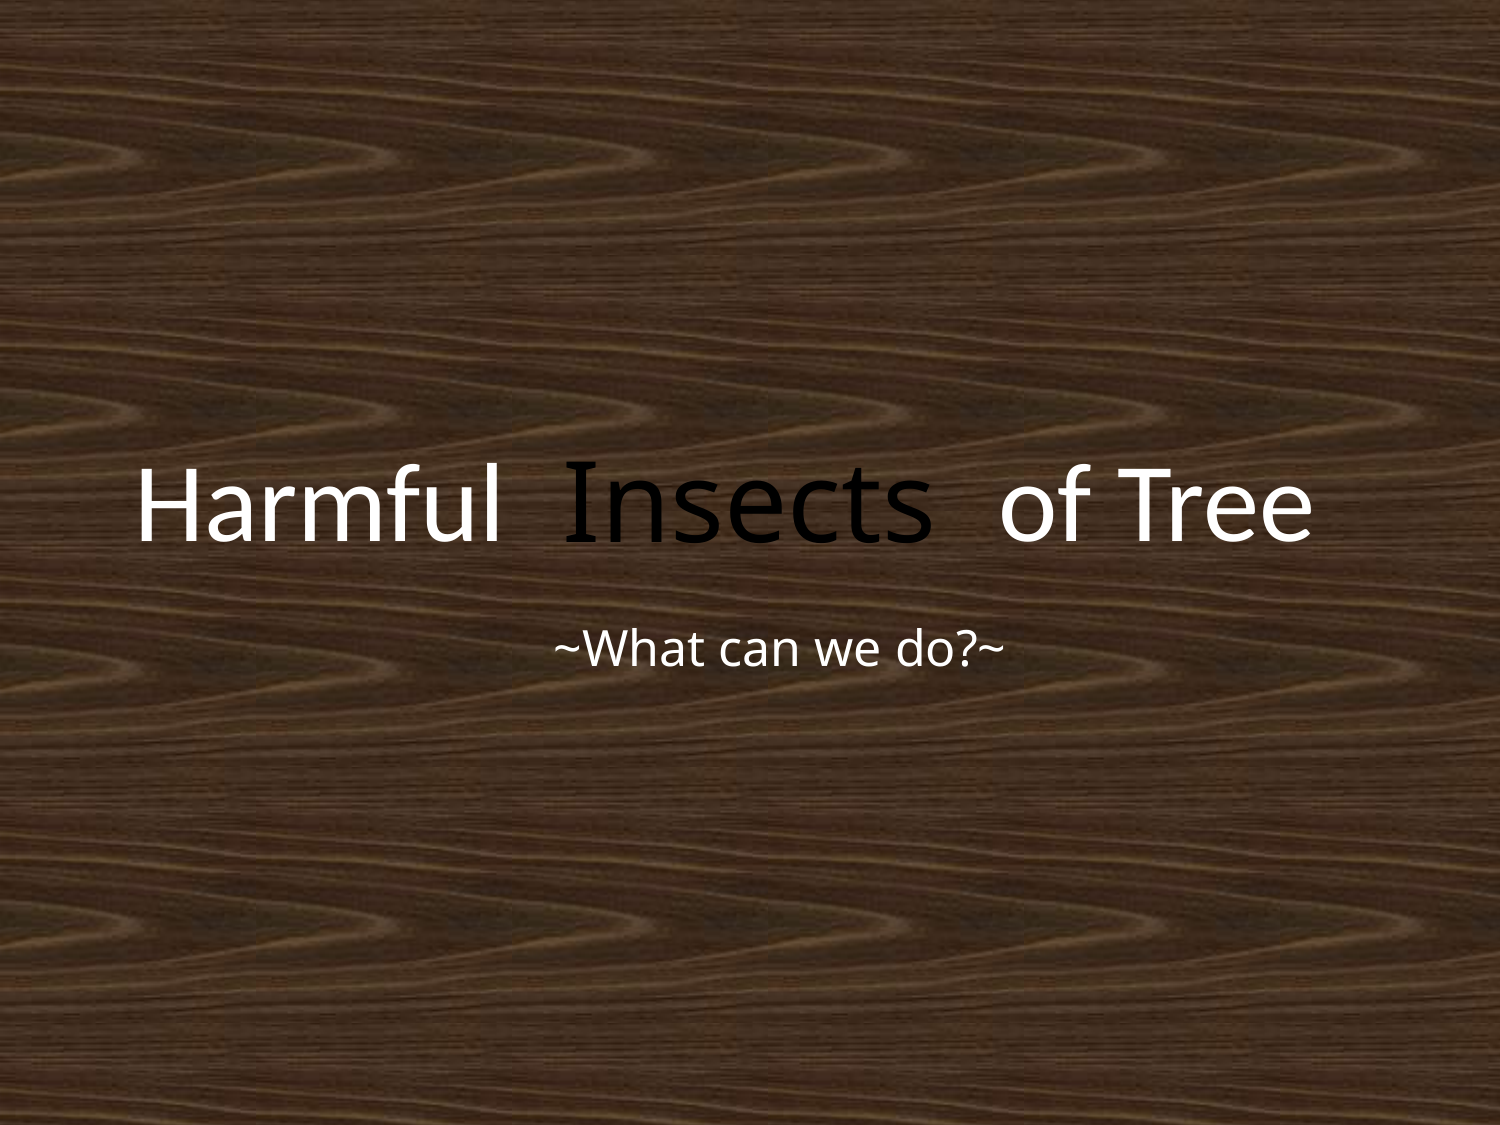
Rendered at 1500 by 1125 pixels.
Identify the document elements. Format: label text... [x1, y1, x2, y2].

text_box ~What can we do?~ [539, 609, 1043, 685]
picture [0, 0, 1500, 1125]
text_box of Tree [984, 421, 1331, 572]
text_box Insects [548, 422, 952, 573]
text_box Harmful [119, 421, 521, 572]
